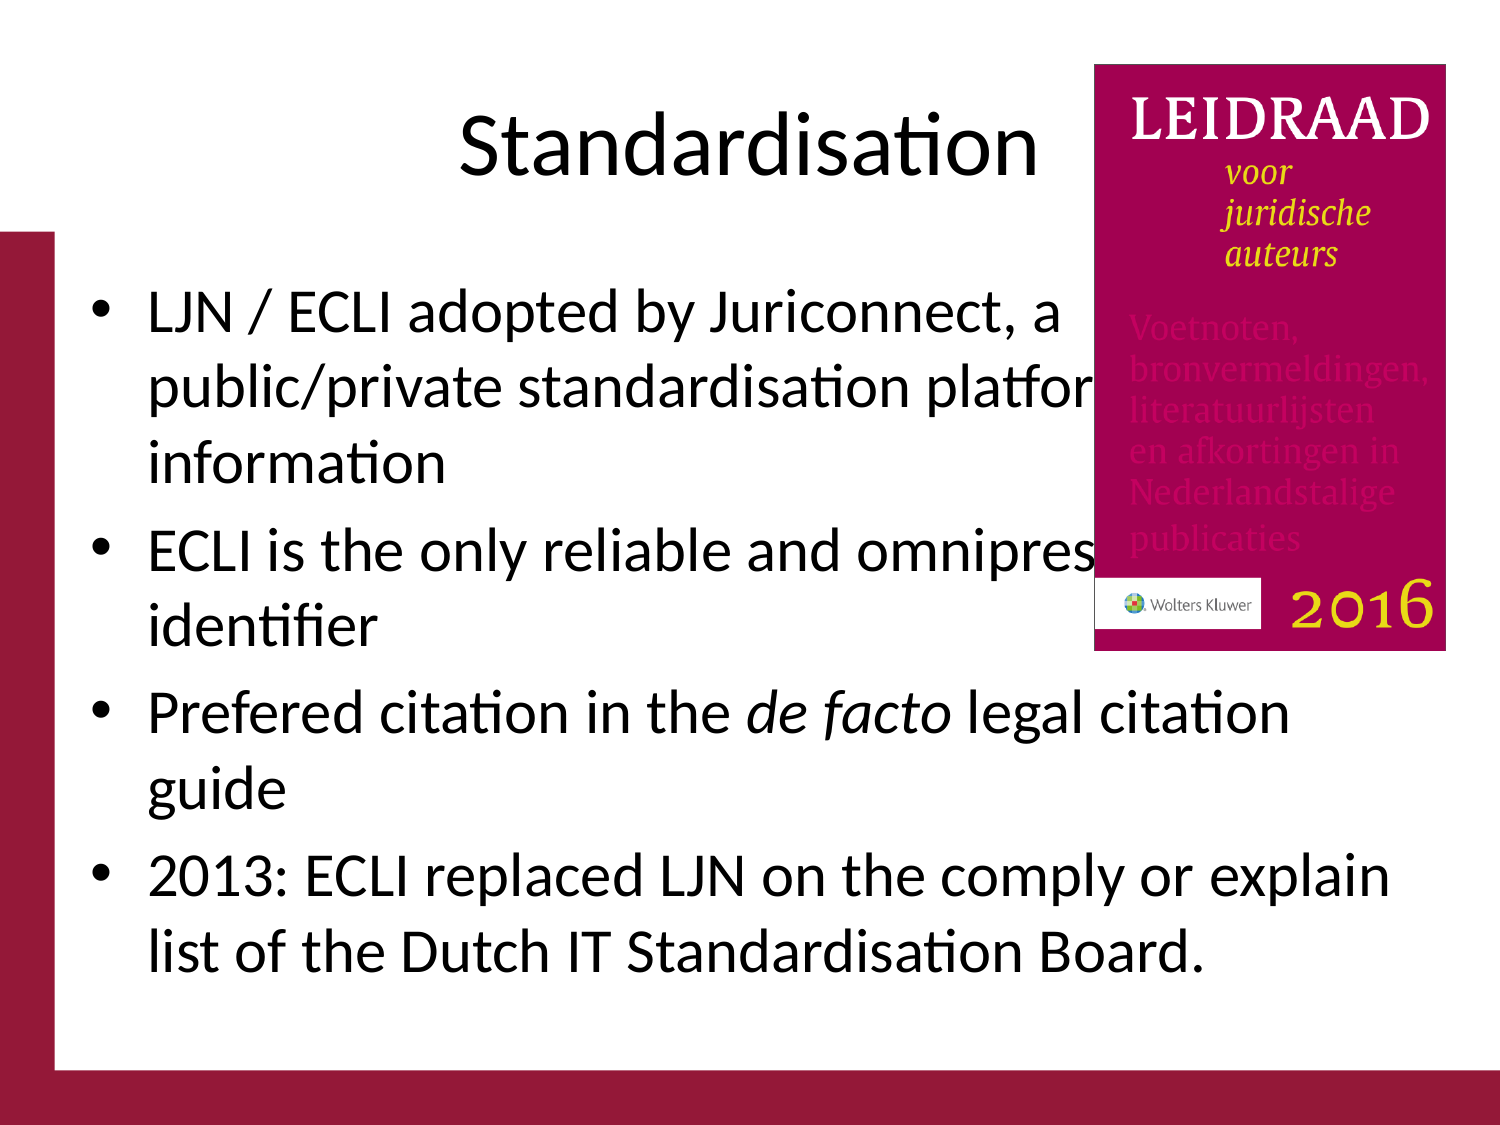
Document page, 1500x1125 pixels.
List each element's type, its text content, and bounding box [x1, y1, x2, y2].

text_box [0, 230, 57, 1125]
title Standardisation [75, 45, 1425, 233]
text_box [57, 1068, 1500, 1125]
picture [1094, 64, 1446, 652]
list LJN / ECLI adopted by Juriconnect, a public/private standardisation platform for legal information ECLI is the only reliable and omnipresent identifier Prefered citation in the de facto legal citation guide 2013: ECLI replaced LJN on the comply or explain list of the Dutch IT Standardisation Board. [75, 262, 1425, 1005]
